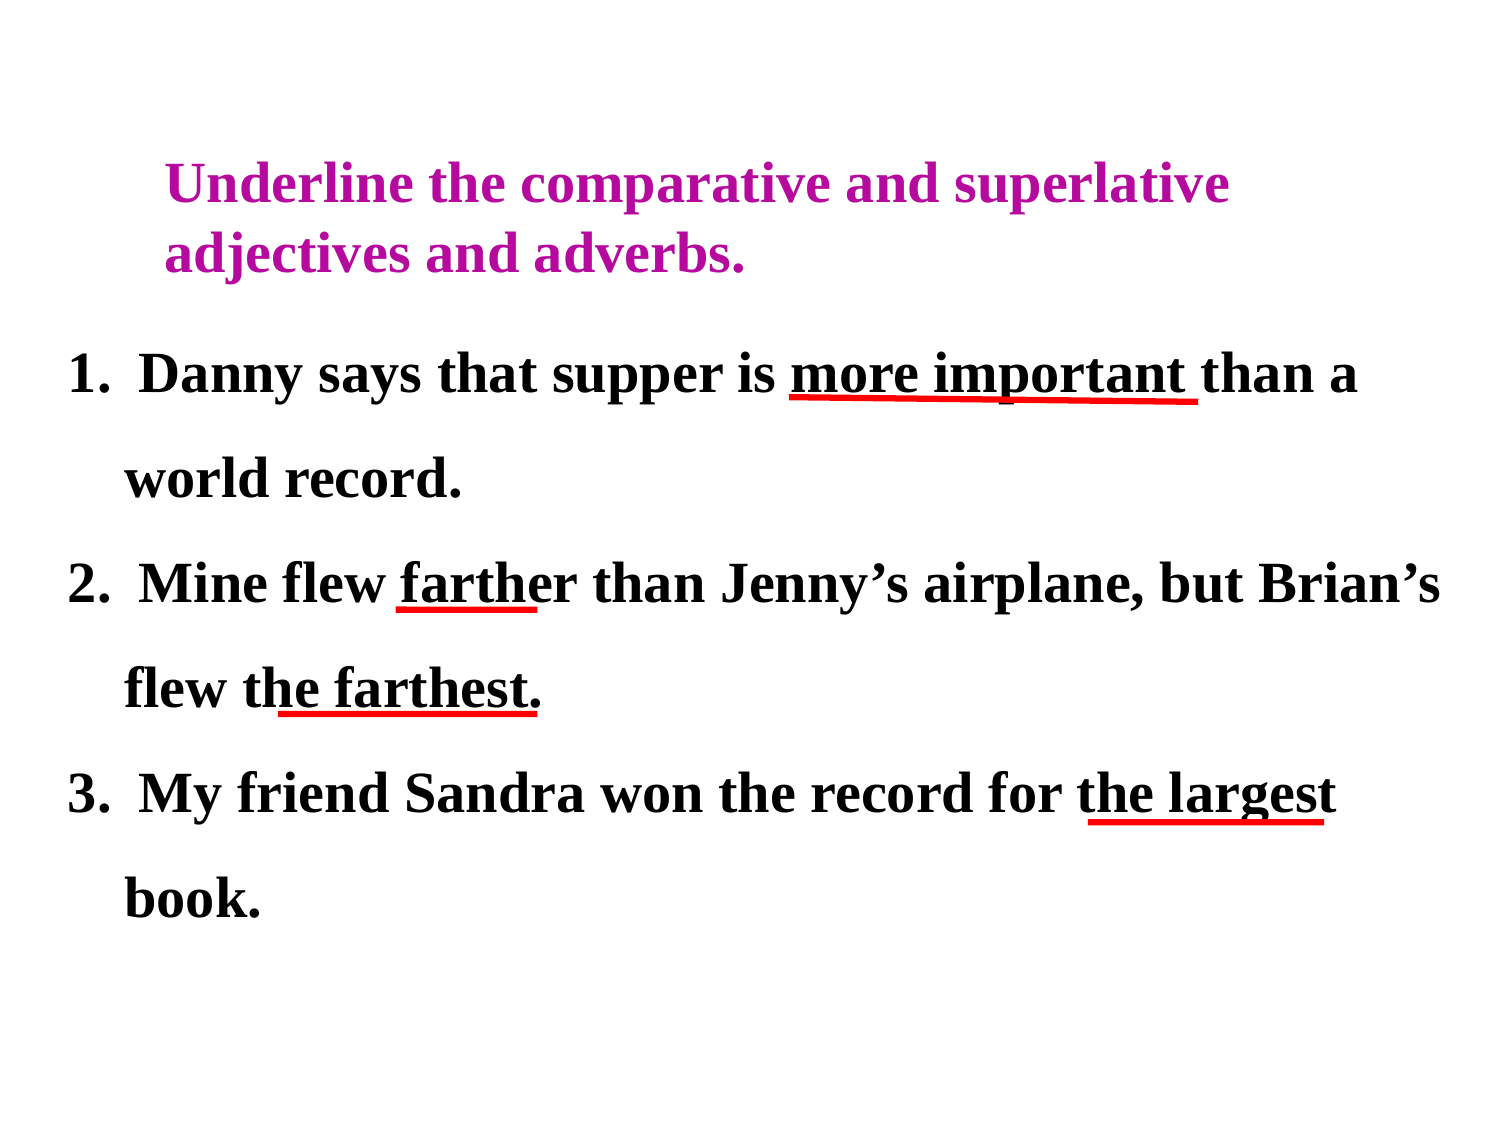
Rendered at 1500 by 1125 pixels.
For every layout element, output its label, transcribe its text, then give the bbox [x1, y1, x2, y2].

text_box Underline the comparative and superlative adjectives and adverbs. [150, 136, 1409, 291]
text_box Danny says that supper is more important than a world record. Mine flew farther than Jenny’s airplane, but Brian’s flew the farthest. My friend Sandra won the record for the largest book. [53, 291, 1459, 936]
